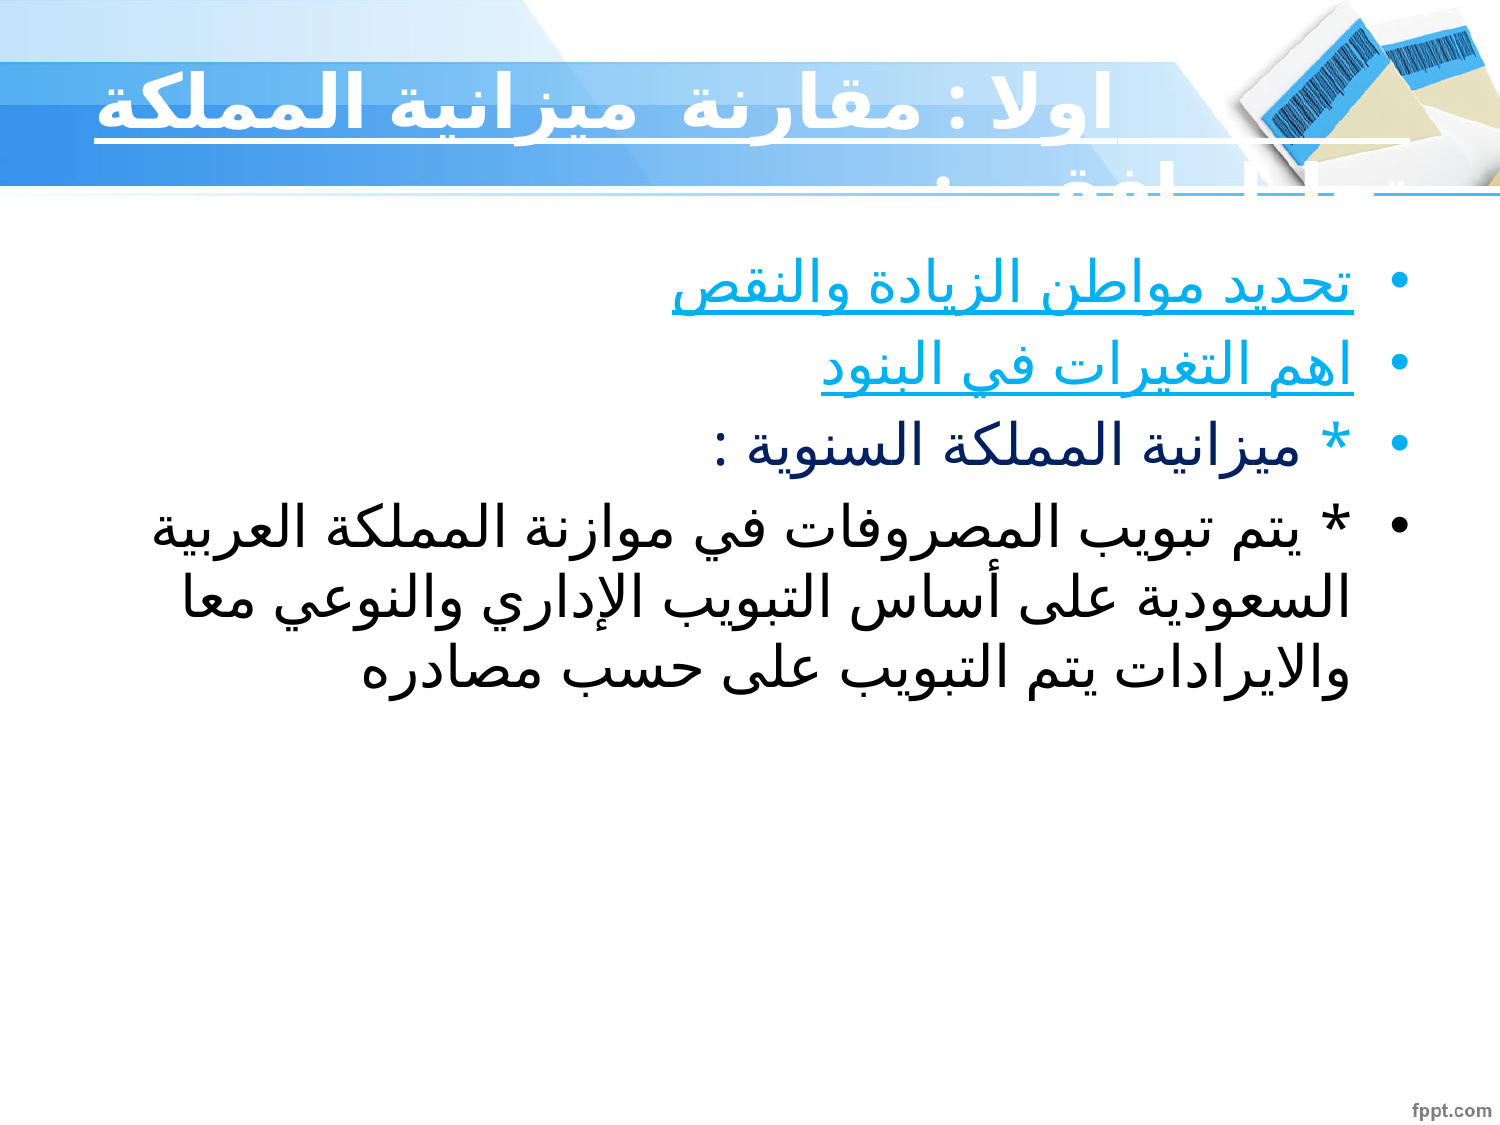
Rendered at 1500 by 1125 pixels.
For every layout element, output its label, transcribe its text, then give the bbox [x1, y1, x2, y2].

title اولا : مقارنة ميزانية المملكة تحليل افقي : [75, 49, 1425, 236]
list تحديد مواطن الزيادة والنقص اهم التغيرات في البنود * ميزانية المملكة السنوية : * يتم تبويب المصروفات في موازنة المملكة العربية السعودية على أساس التبويب الإداري والنوعي معا والايرادات يتم التبويب على حسب مصادره [75, 236, 1425, 880]
picture [0, 0, 1500, 1125]
